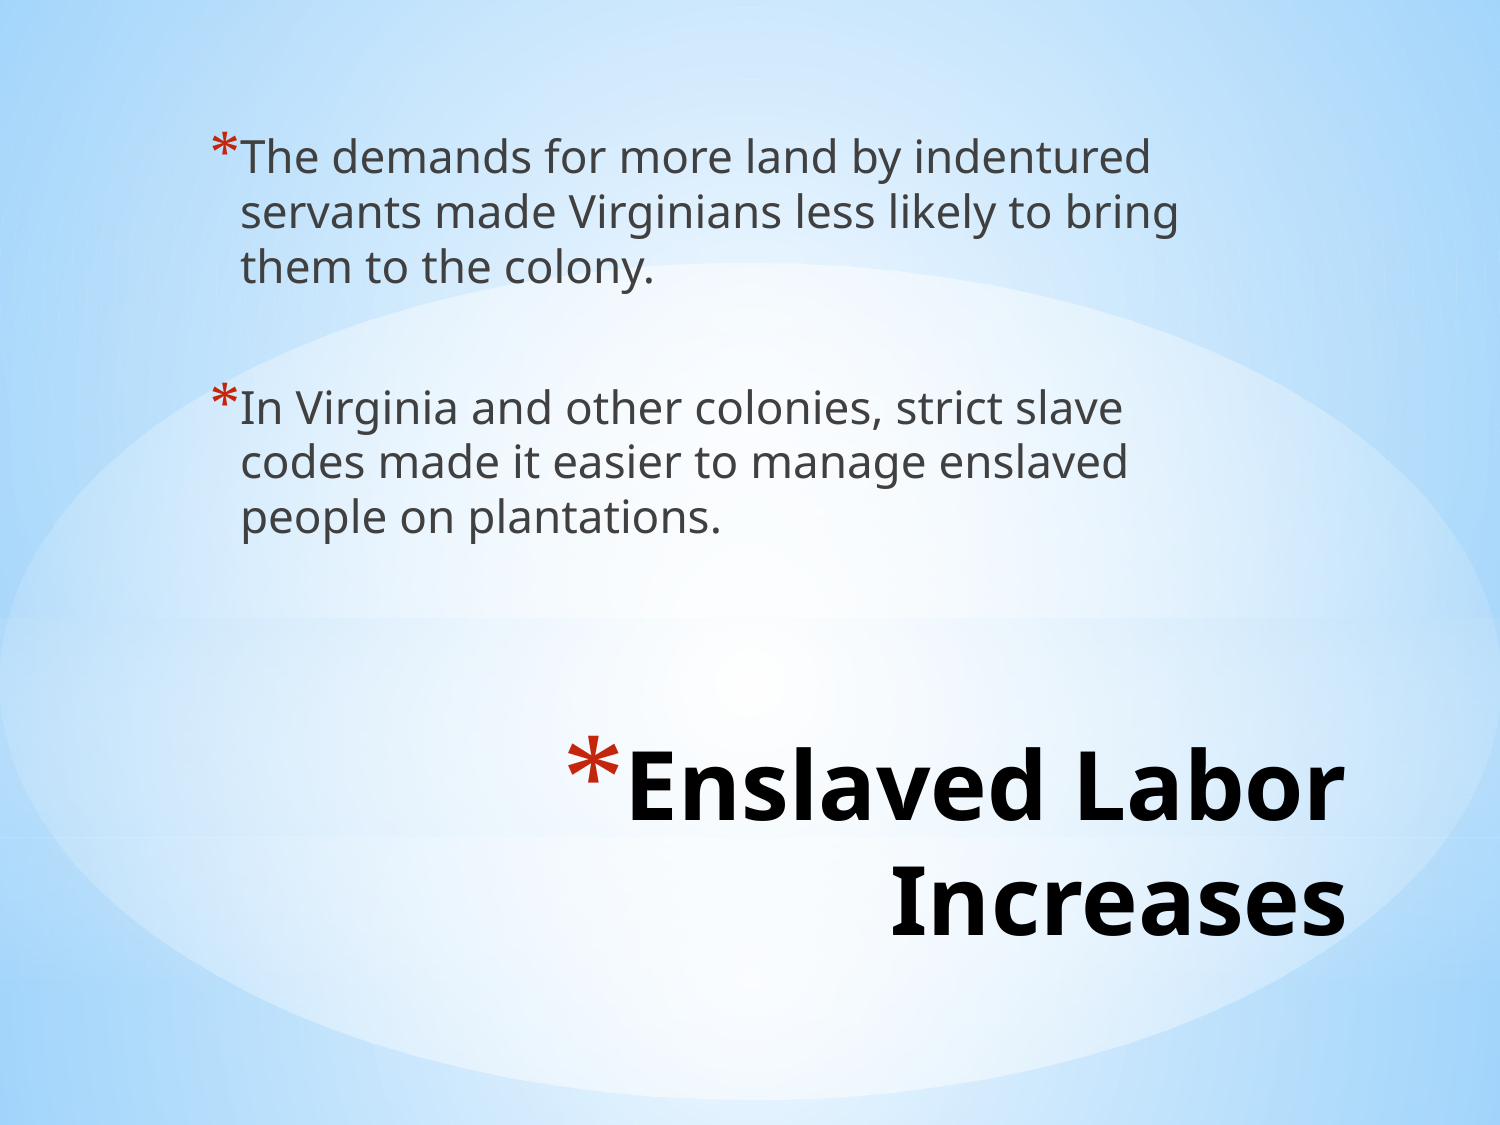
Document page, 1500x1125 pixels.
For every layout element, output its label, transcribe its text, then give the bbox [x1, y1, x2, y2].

list The demands for more land by indentured servants made Virginians less likely to bring them to the colony. In Virginia and other colonies, strict slave codes made it easier to manage enslaved people on plantations. [187, 120, 1238, 690]
title Enslaved Labor Increases [112, 717, 1363, 905]
